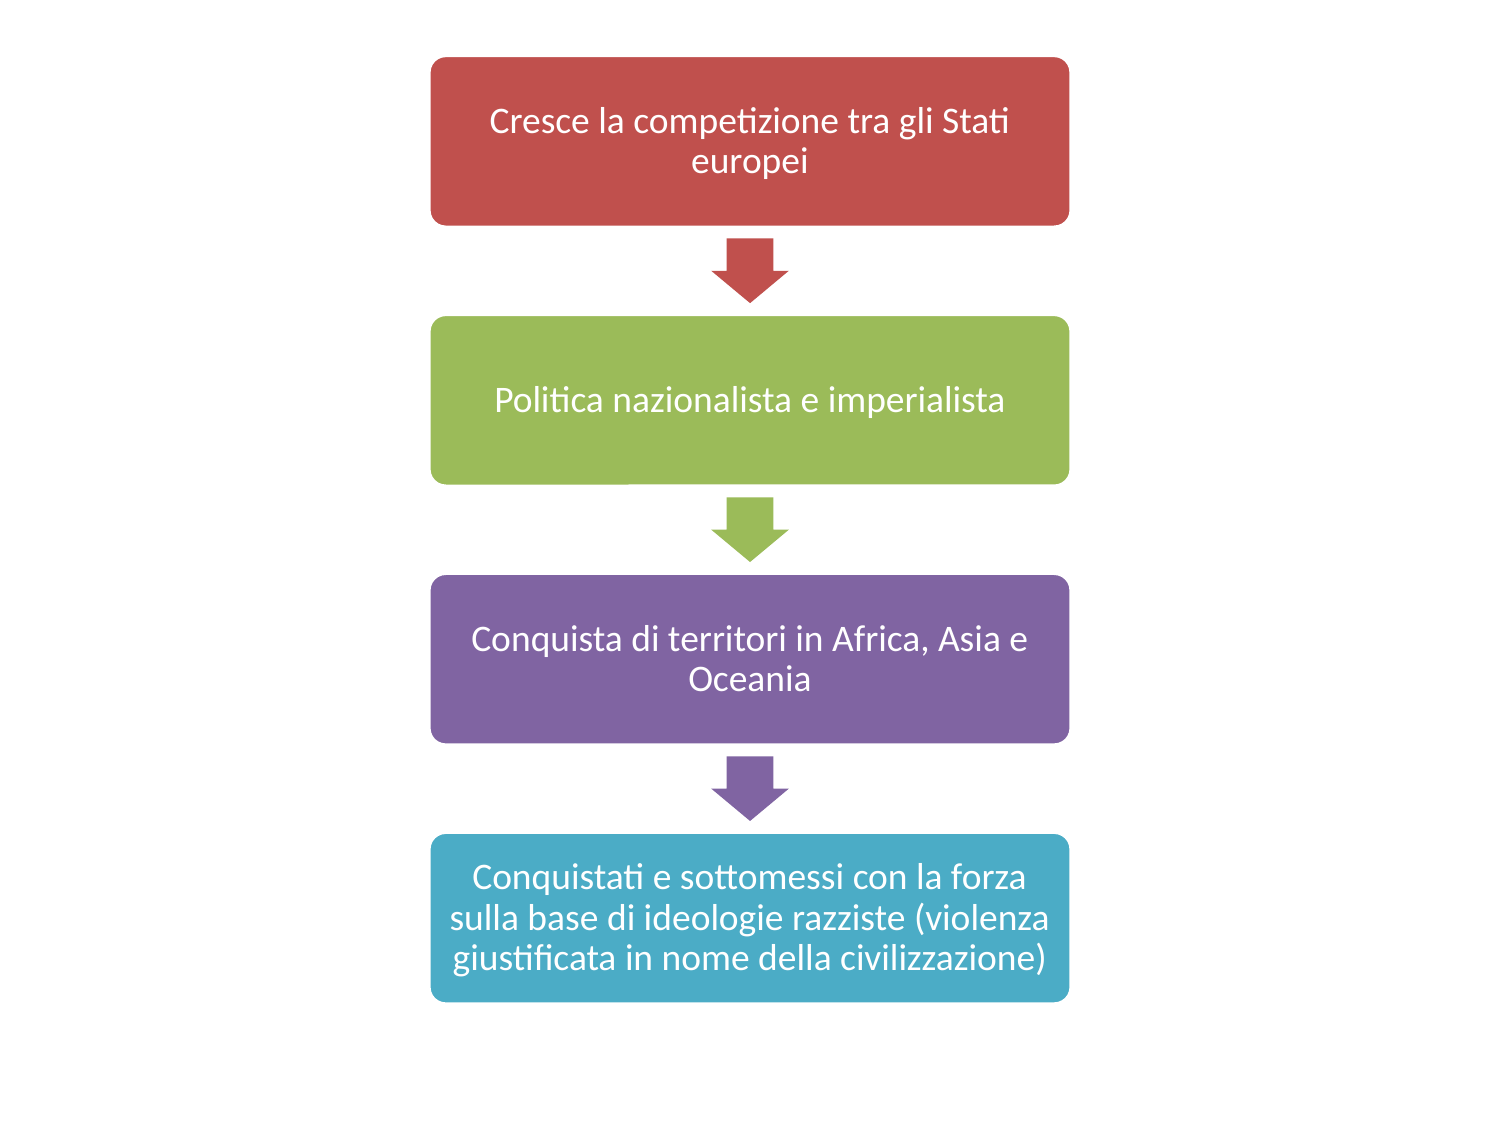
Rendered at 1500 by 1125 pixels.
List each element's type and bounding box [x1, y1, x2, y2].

list [74, 54, 1426, 1006]
